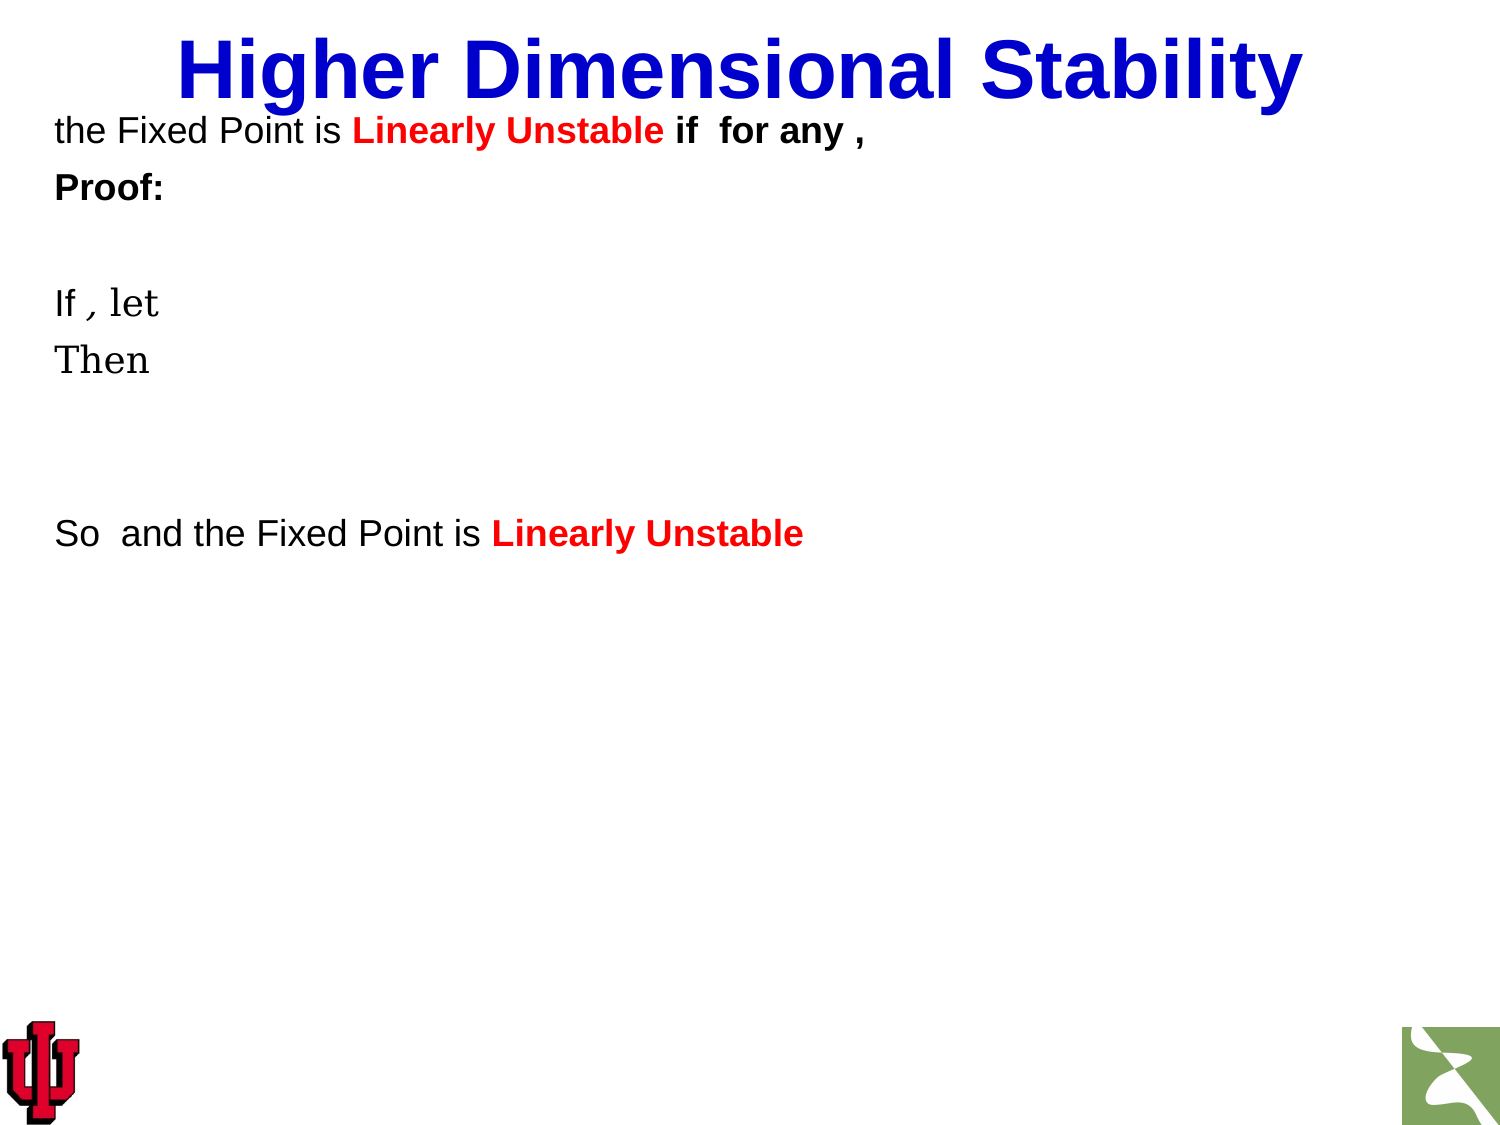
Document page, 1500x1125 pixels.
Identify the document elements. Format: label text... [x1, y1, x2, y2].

picture [0, 1020, 80, 1125]
picture [1402, 1027, 1500, 1125]
title Higher Dimensional Stability [65, 10, 1416, 121]
